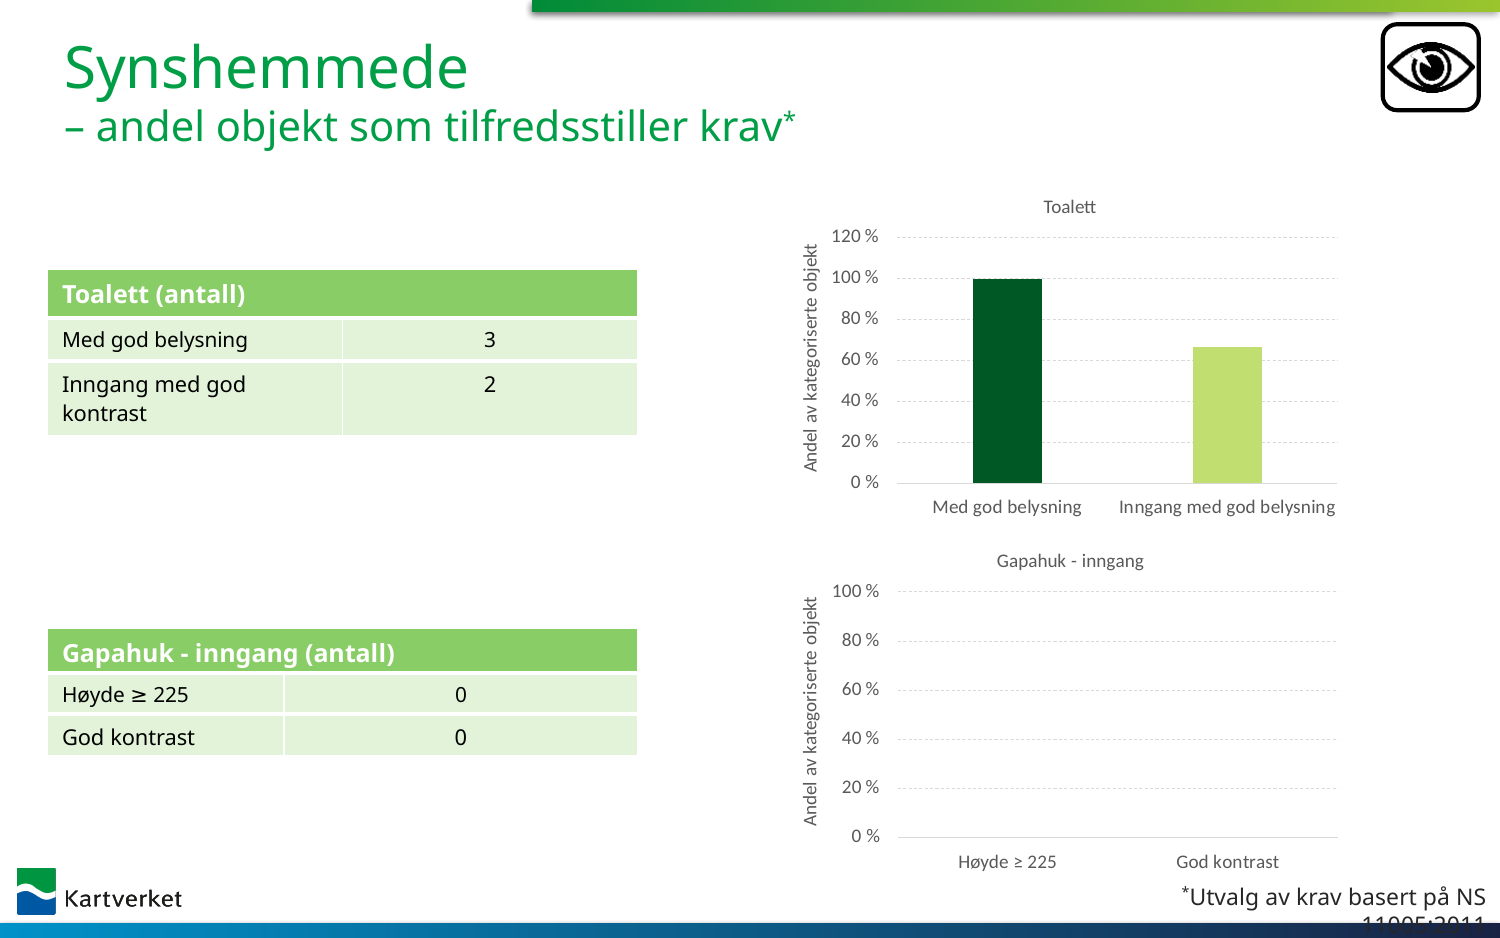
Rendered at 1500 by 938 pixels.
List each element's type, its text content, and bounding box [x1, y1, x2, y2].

table_cell 0 [285, 716, 637, 755]
table_header Gapahuk - inngang (antall) [48, 629, 637, 671]
table_cell 3 [343, 320, 637, 359]
table_cell 2 [343, 363, 637, 435]
text_box Synshemmede – andel objekt som tilfredsstiller krav* [49, 24, 1431, 158]
table_cell Med god belysning [48, 320, 342, 359]
picture [791, 187, 1348, 526]
table_header Toalett (antall) [48, 270, 637, 316]
picture [791, 541, 1349, 880]
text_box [1382, 24, 1480, 111]
table_cell God kontrast [48, 716, 283, 755]
table_cell Høyde ≥ 225 [48, 675, 283, 712]
table_cell 0 [285, 675, 637, 712]
table_cell Inngang med god kontrast [48, 363, 342, 435]
text_box *Utvalg av krav basert på NS 11005:2011 [1068, 873, 1500, 938]
